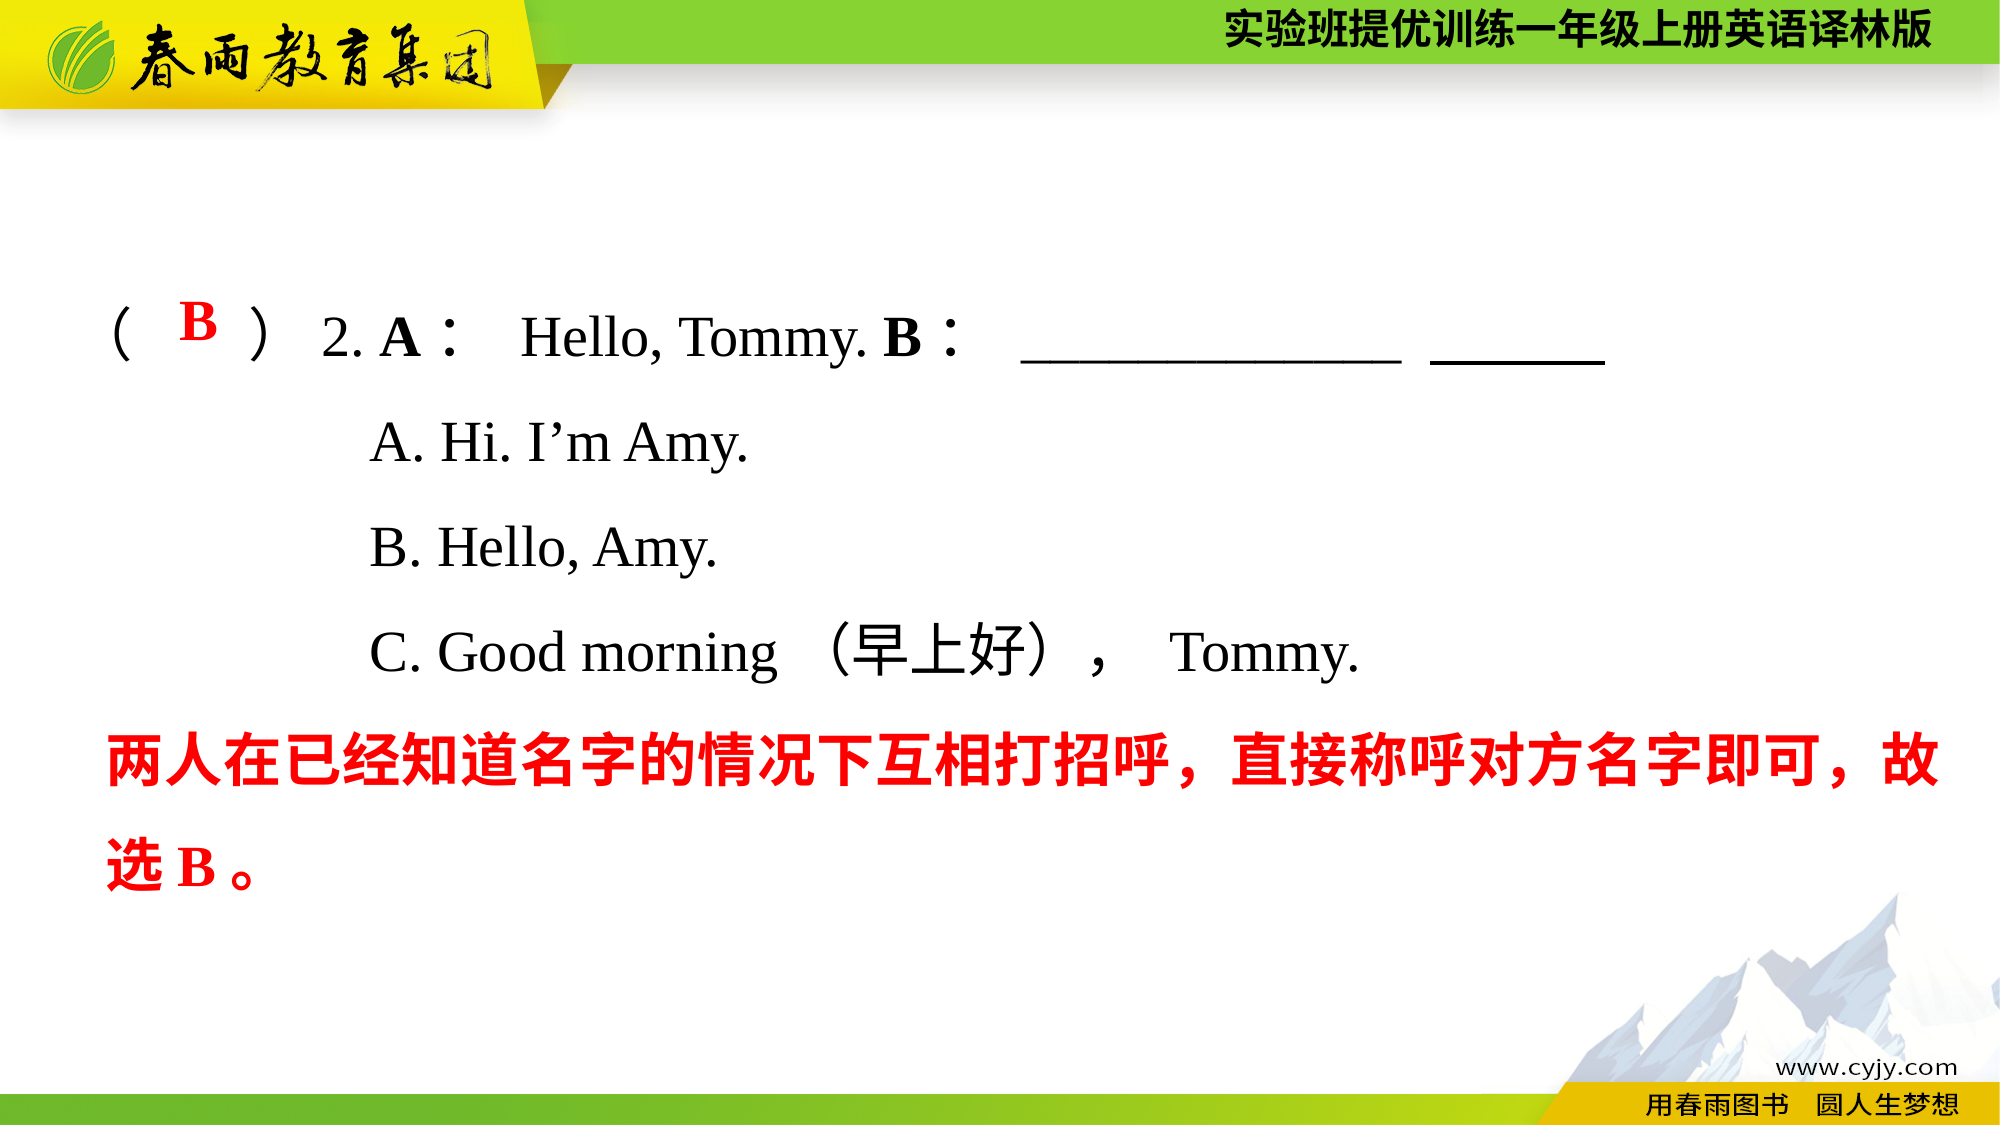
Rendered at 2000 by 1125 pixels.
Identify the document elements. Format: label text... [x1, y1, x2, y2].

picture [0, 0, 2000, 1125]
list （ ）2. A： Hello, Tommy. B： _____________ A. Hi. I’m Amy. B. Hello, Amy. C. Good morning（早上好）， Tommy. [59, 255, 1944, 695]
text_box 两人在已经知道名字的情况下互相打招呼，直接称呼对方名字即可，故选B。 [90, 680, 1957, 906]
text_box B [164, 274, 234, 360]
